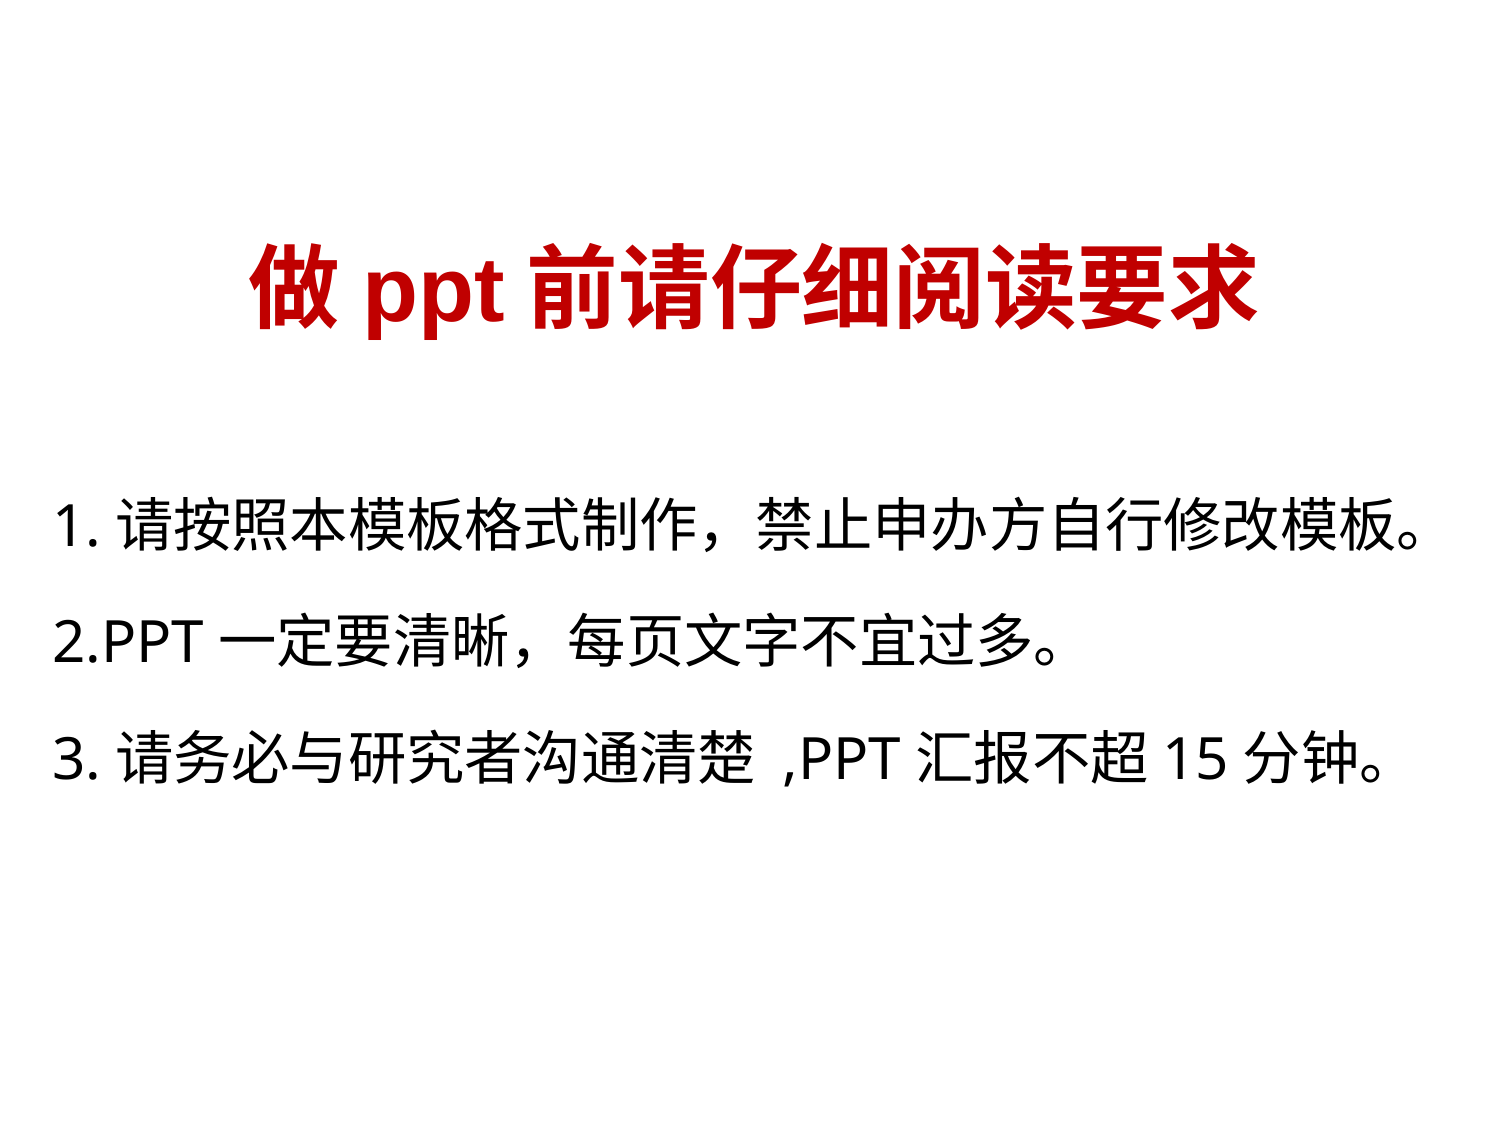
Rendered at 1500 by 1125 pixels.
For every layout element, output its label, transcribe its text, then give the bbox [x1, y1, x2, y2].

subtitle 1.请按照本模板格式制作，禁止申办方自行修改模板。 2.PPT一定要清晰，每页文字不宜过多。 3.请务必与研究者沟通清楚 ,PPT汇报不超15分钟。 [37, 445, 1476, 915]
title 做ppt前请仔细阅读要求 [116, 163, 1393, 406]
